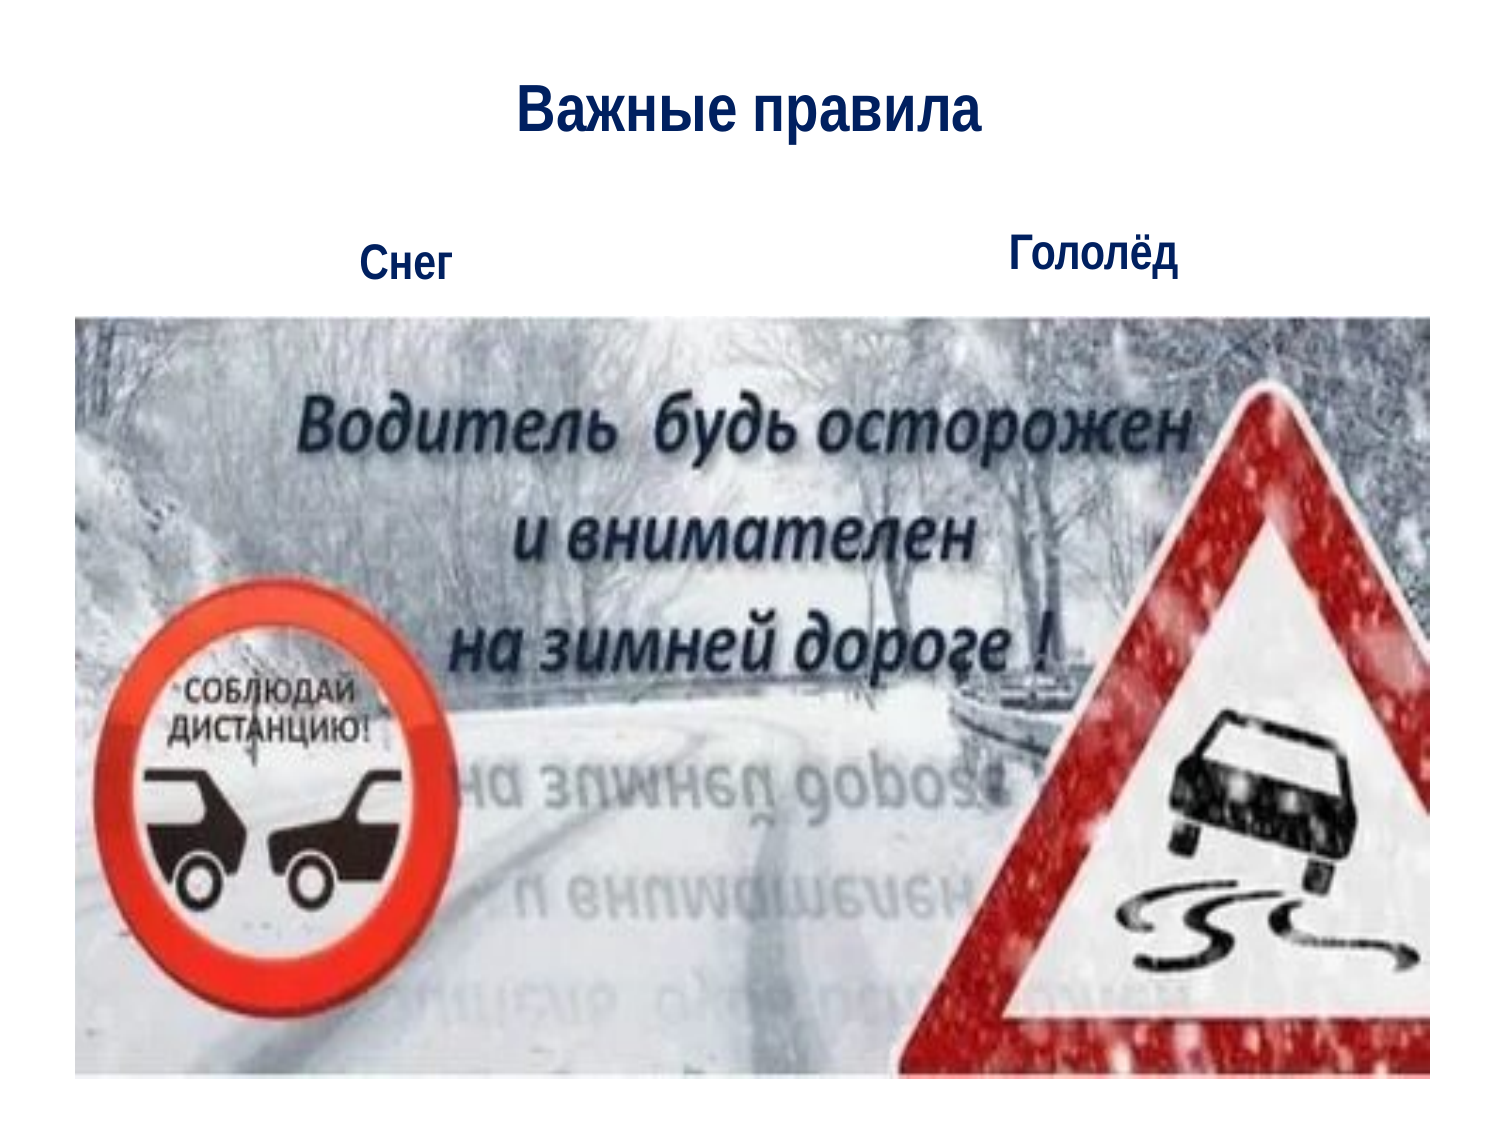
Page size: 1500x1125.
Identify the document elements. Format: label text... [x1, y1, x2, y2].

list Гололёд [761, 210, 1425, 314]
title Важные правила [75, 45, 1425, 164]
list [74, 316, 1430, 1079]
list Снег [75, 199, 738, 314]
